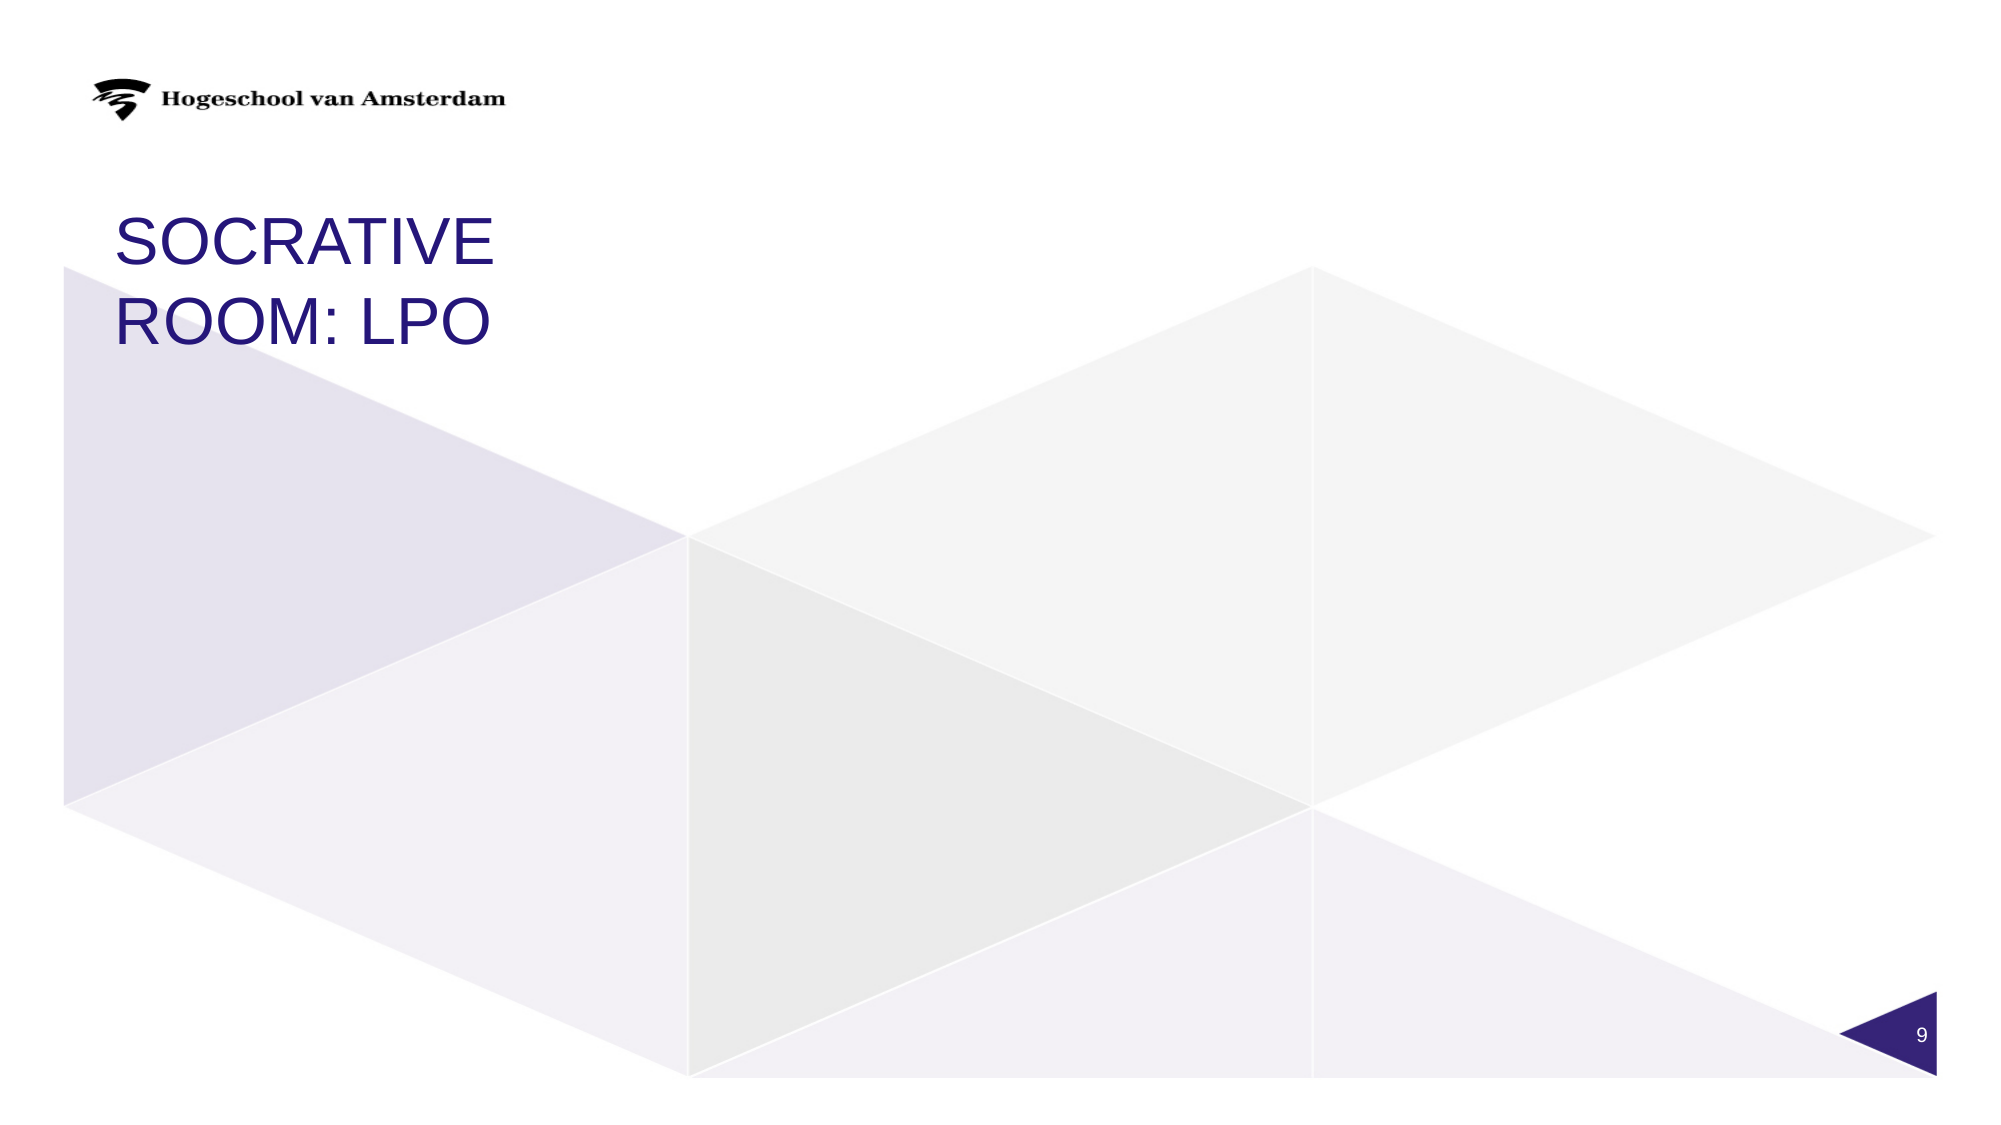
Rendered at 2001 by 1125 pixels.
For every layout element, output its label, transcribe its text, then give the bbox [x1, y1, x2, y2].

title Socrative Room: lpo [99, 154, 1903, 402]
slide_number 9 [1805, 1004, 1943, 1065]
picture [0, 0, 2001, 1125]
